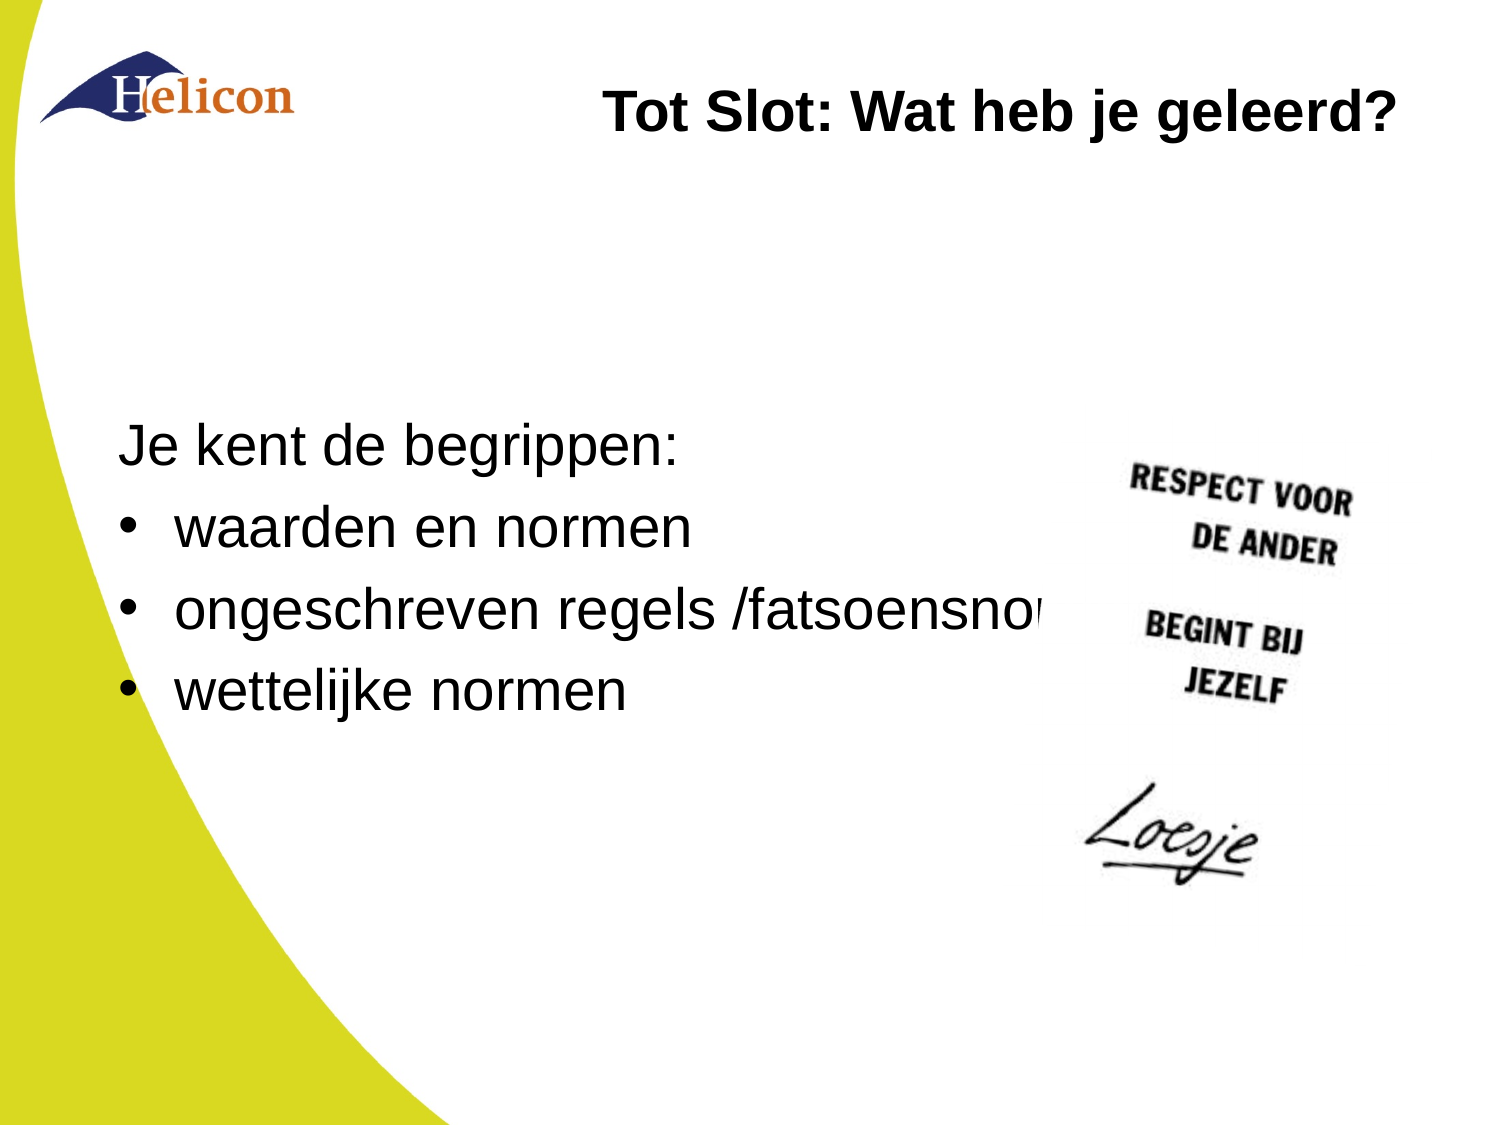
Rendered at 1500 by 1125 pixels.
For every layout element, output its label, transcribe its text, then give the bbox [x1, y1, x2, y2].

picture [0, 0, 1500, 1125]
title Tot Slot: Wat heb je geleerd? [324, 54, 1415, 161]
list Je kent de begrippen: waarden en normen ongeschreven regels /fatsoensnormen wettelijke normen [103, 318, 1397, 854]
